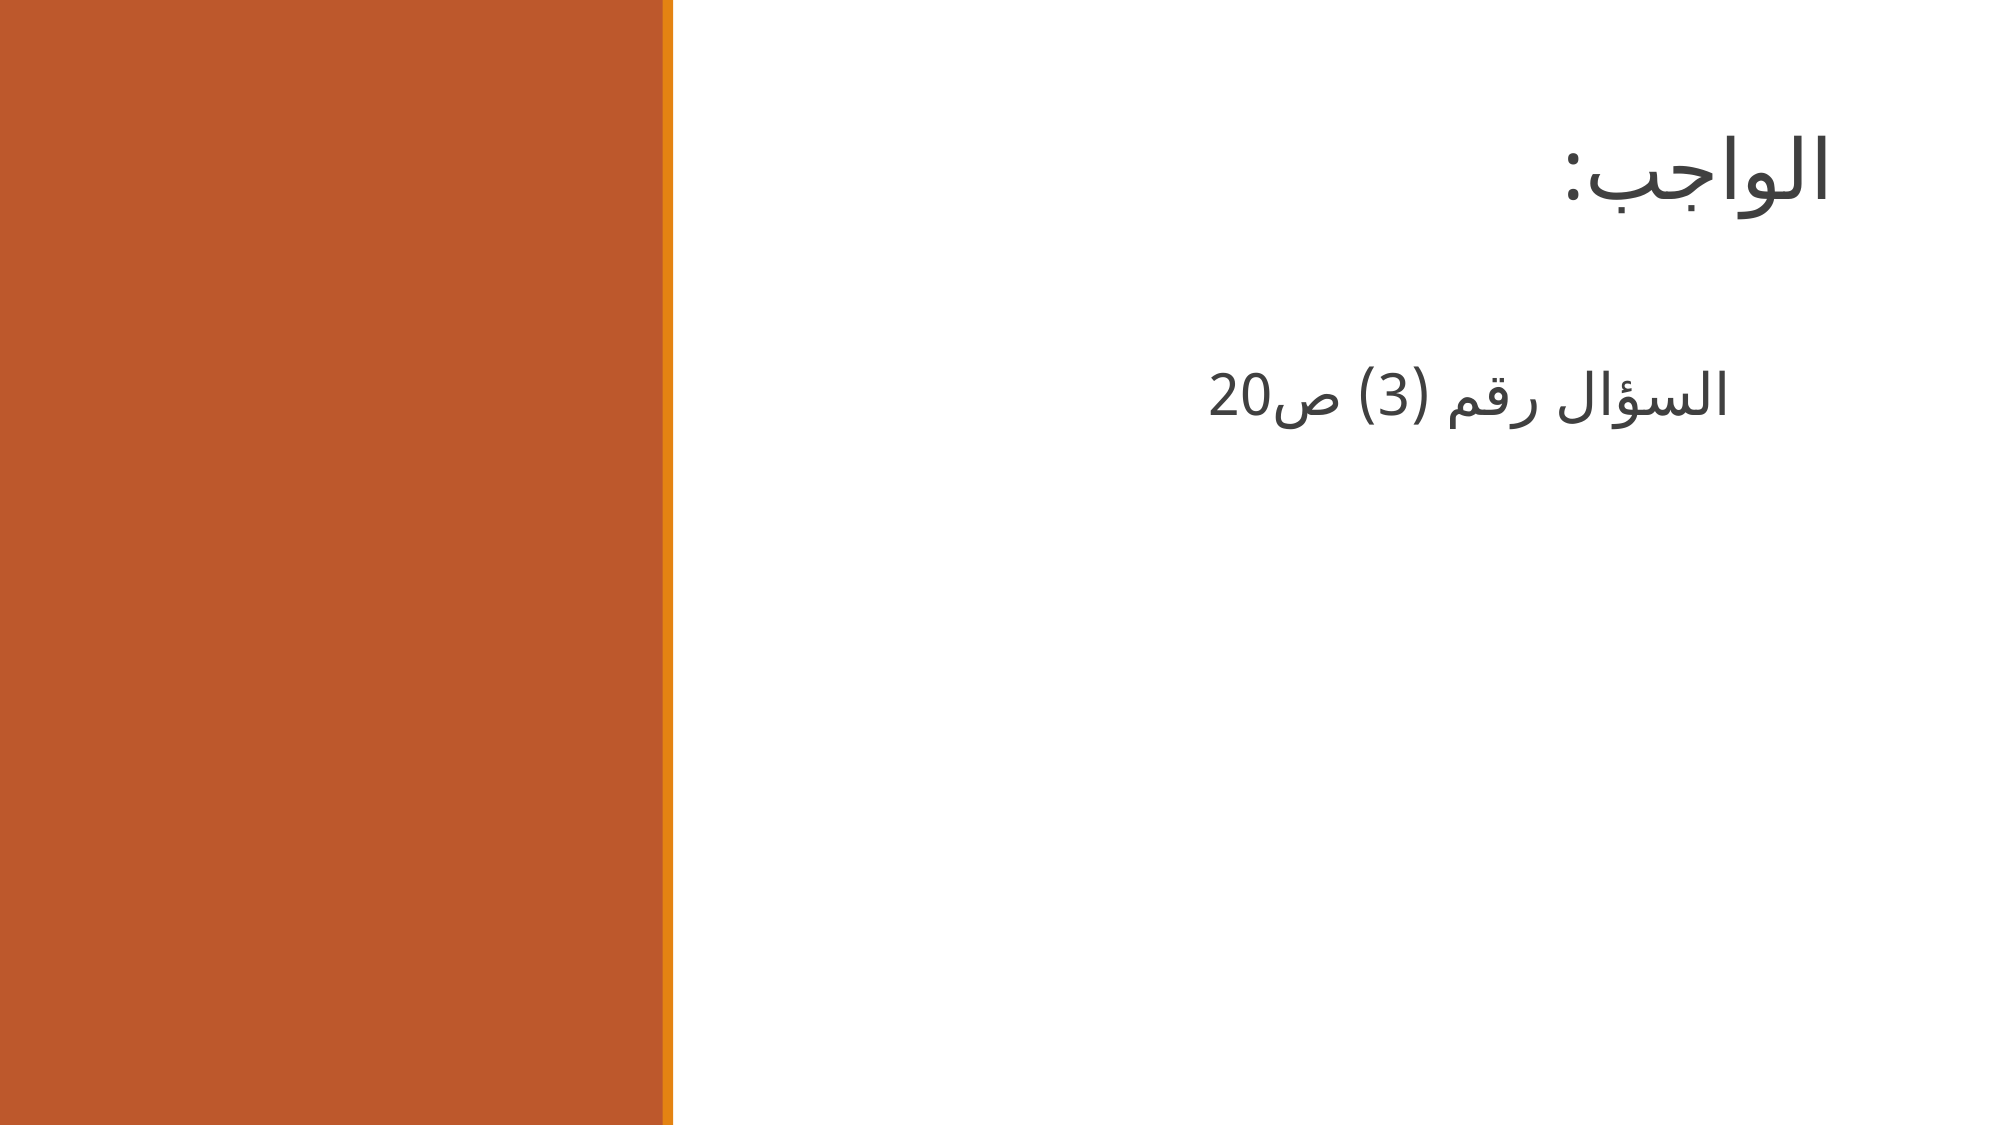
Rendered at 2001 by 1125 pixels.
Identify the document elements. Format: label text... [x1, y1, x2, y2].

list الواجب: السؤال رقم (3) ص20 [787, 120, 1853, 983]
